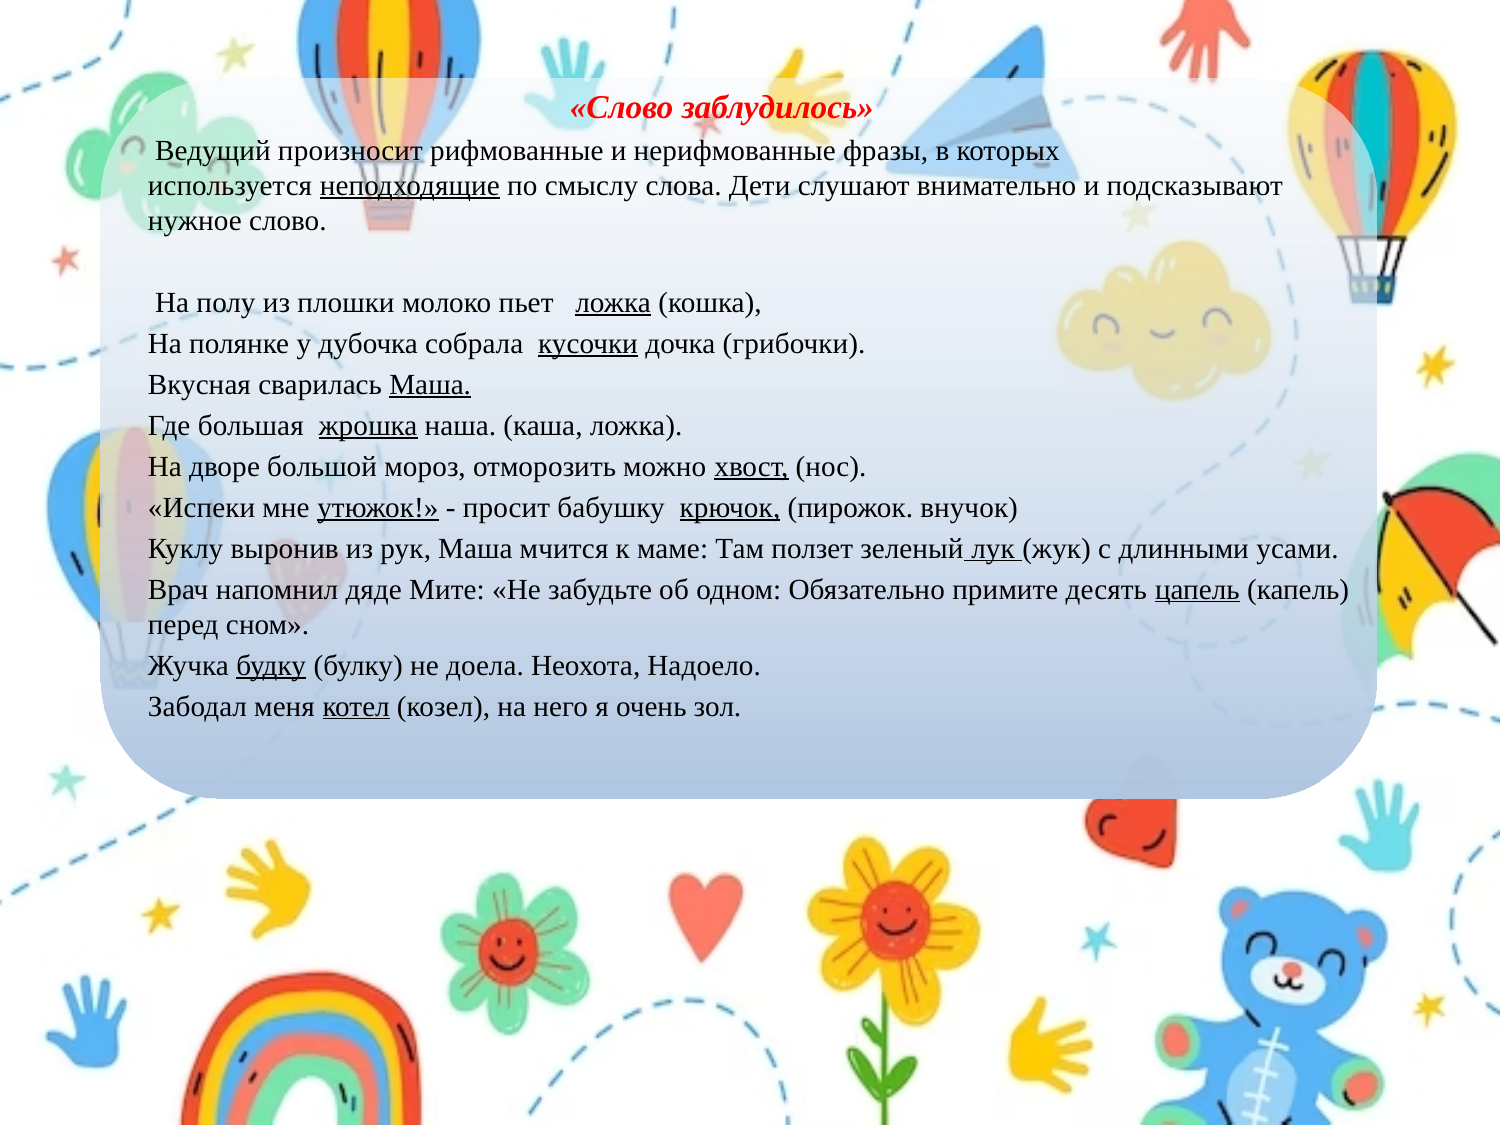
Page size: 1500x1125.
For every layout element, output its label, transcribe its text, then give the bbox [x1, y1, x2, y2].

list «Слово заблудилось» Ведущий произносит рифмованные и нерифмованные фразы, в которых используется неподходящие по смыслу слова. Дети слушают внимательно и подсказывают нужное слово. На полу из плошки молоко пьет ложка (кошка), На полянке у дубочка собрала кусочки дочка (грибочки). Вкусная сварилась Маша. Где большая жрошка наша. (каша, ложка). На дворе большой мороз, отморозить можно хвост, (нос). «Испеки мне утюжок!» - просит бабушку крючок, (пирожок. внучок) Куклу выронив из рук, Маша мчится к маме: Там ползет зеленый лук (жук) с длинными усами. Врач напомнил дяде Мите: «Не забудьте об одном: Обязательно примите десять цапель (капель) перед сном». Жучка будку (булку) не доела. Неохота, Надоело. Забодал меня котел (козел), на него я очень зол. [76, 78, 1376, 1035]
picture [0, 0, 1500, 1125]
